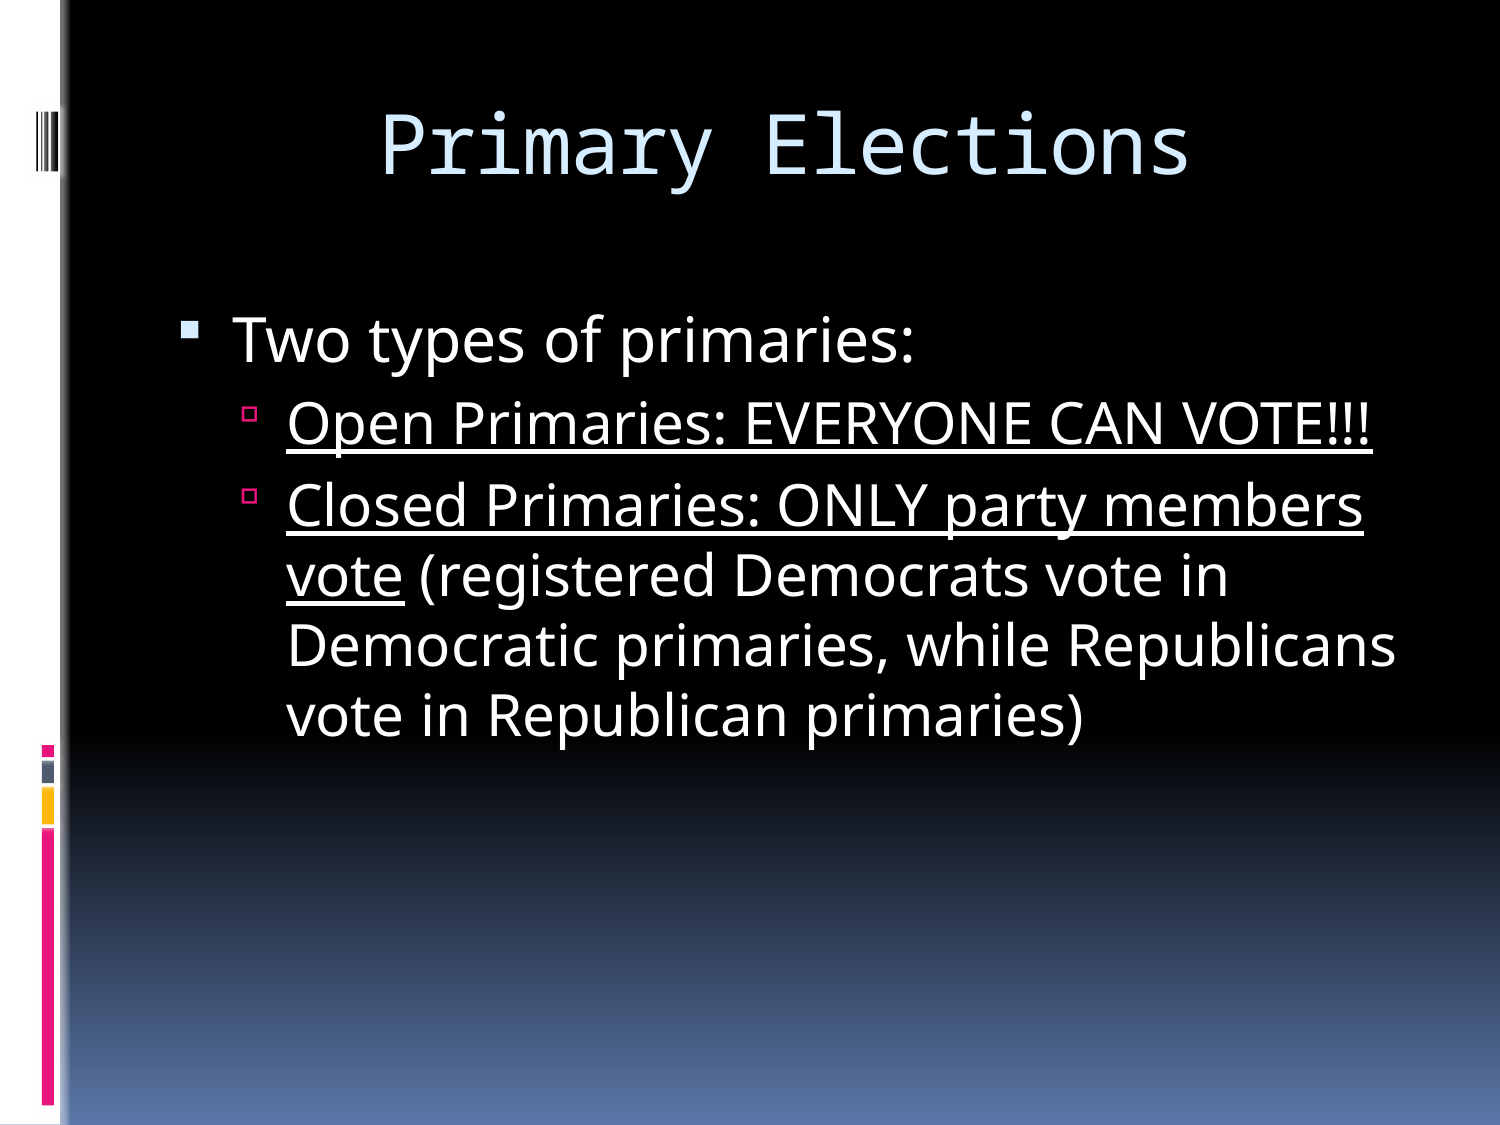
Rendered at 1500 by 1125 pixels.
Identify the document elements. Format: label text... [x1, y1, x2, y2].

title Primary Elections [150, 83, 1425, 234]
list Two types of primaries: Open Primaries: EVERYONE CAN VOTE!!! Closed Primaries: ONLY party members vote (registered Democrats vote in Democratic primaries, while Republicans vote in Republican primaries) [150, 292, 1425, 1043]
